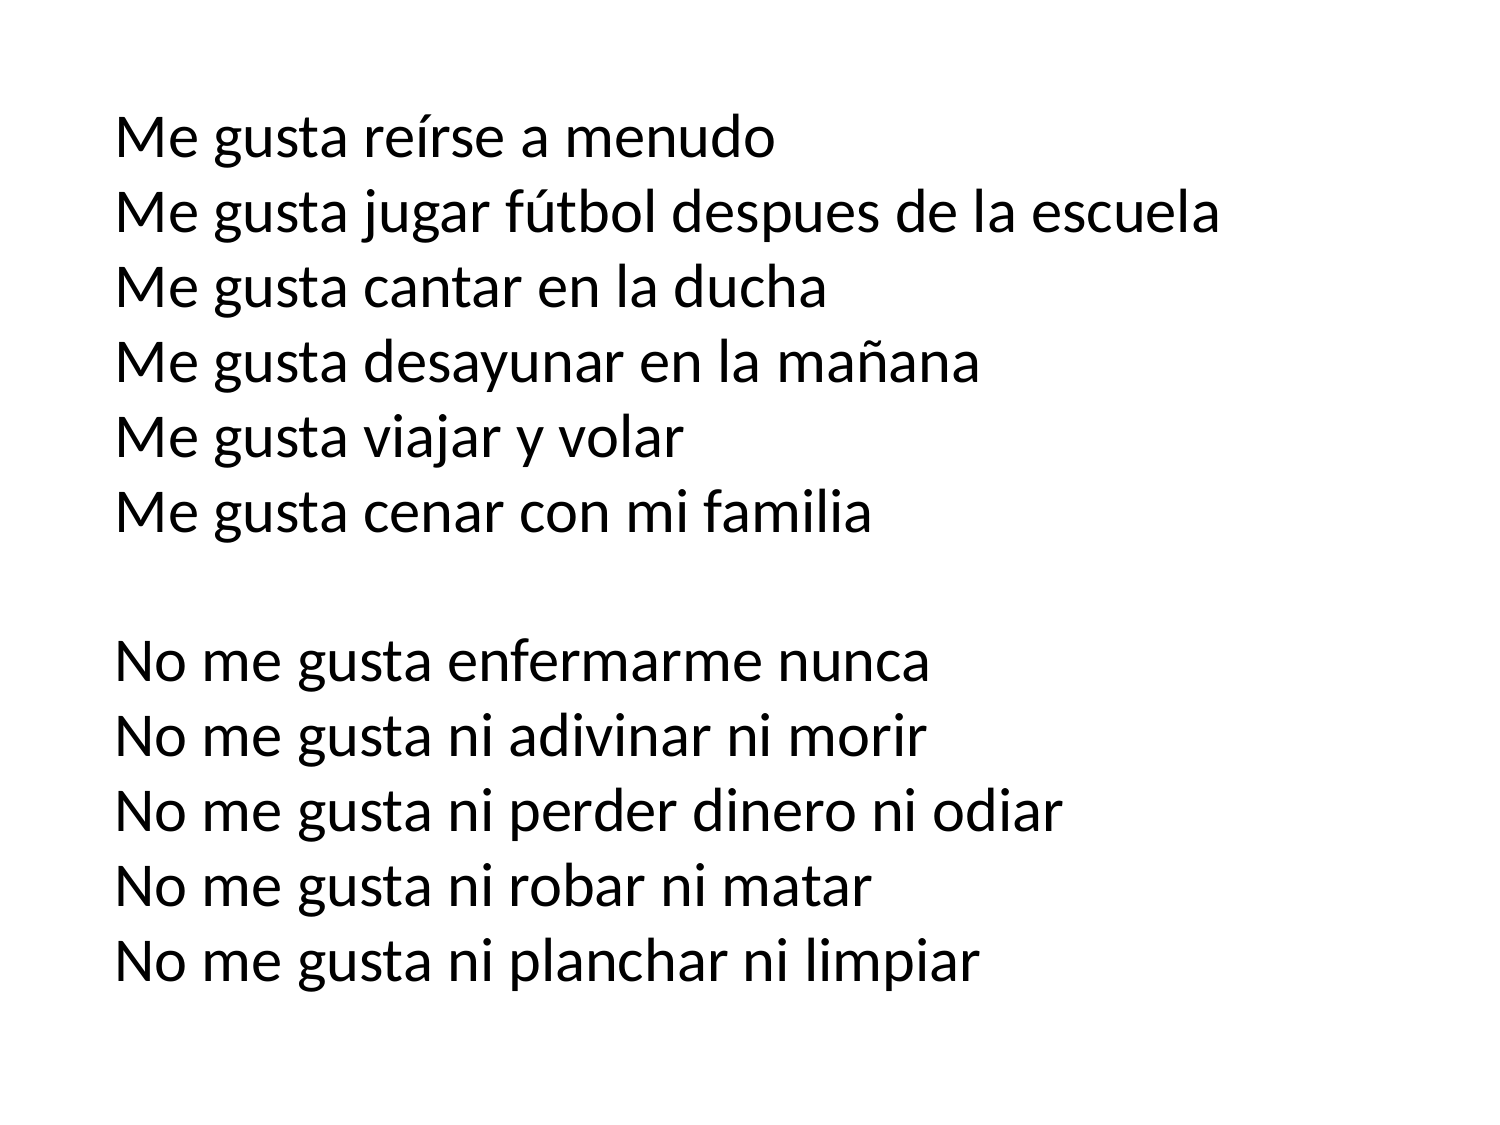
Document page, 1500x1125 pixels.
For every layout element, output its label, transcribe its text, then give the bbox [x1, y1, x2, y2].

text_box Me gusta reírse a menudo Me gusta jugar fútbol despues de la escuela Me gusta cantar en la ducha Me gusta desayunar en la mañana Me gusta viajar y volar Me gusta cenar con mi familia No me gusta enfermarme nunca No me gusta ni adivinar ni morir No me gusta ni perder dinero ni odiar No me gusta ni robar ni matar No me gusta ni planchar ni limpiar [99, 87, 1463, 1002]
